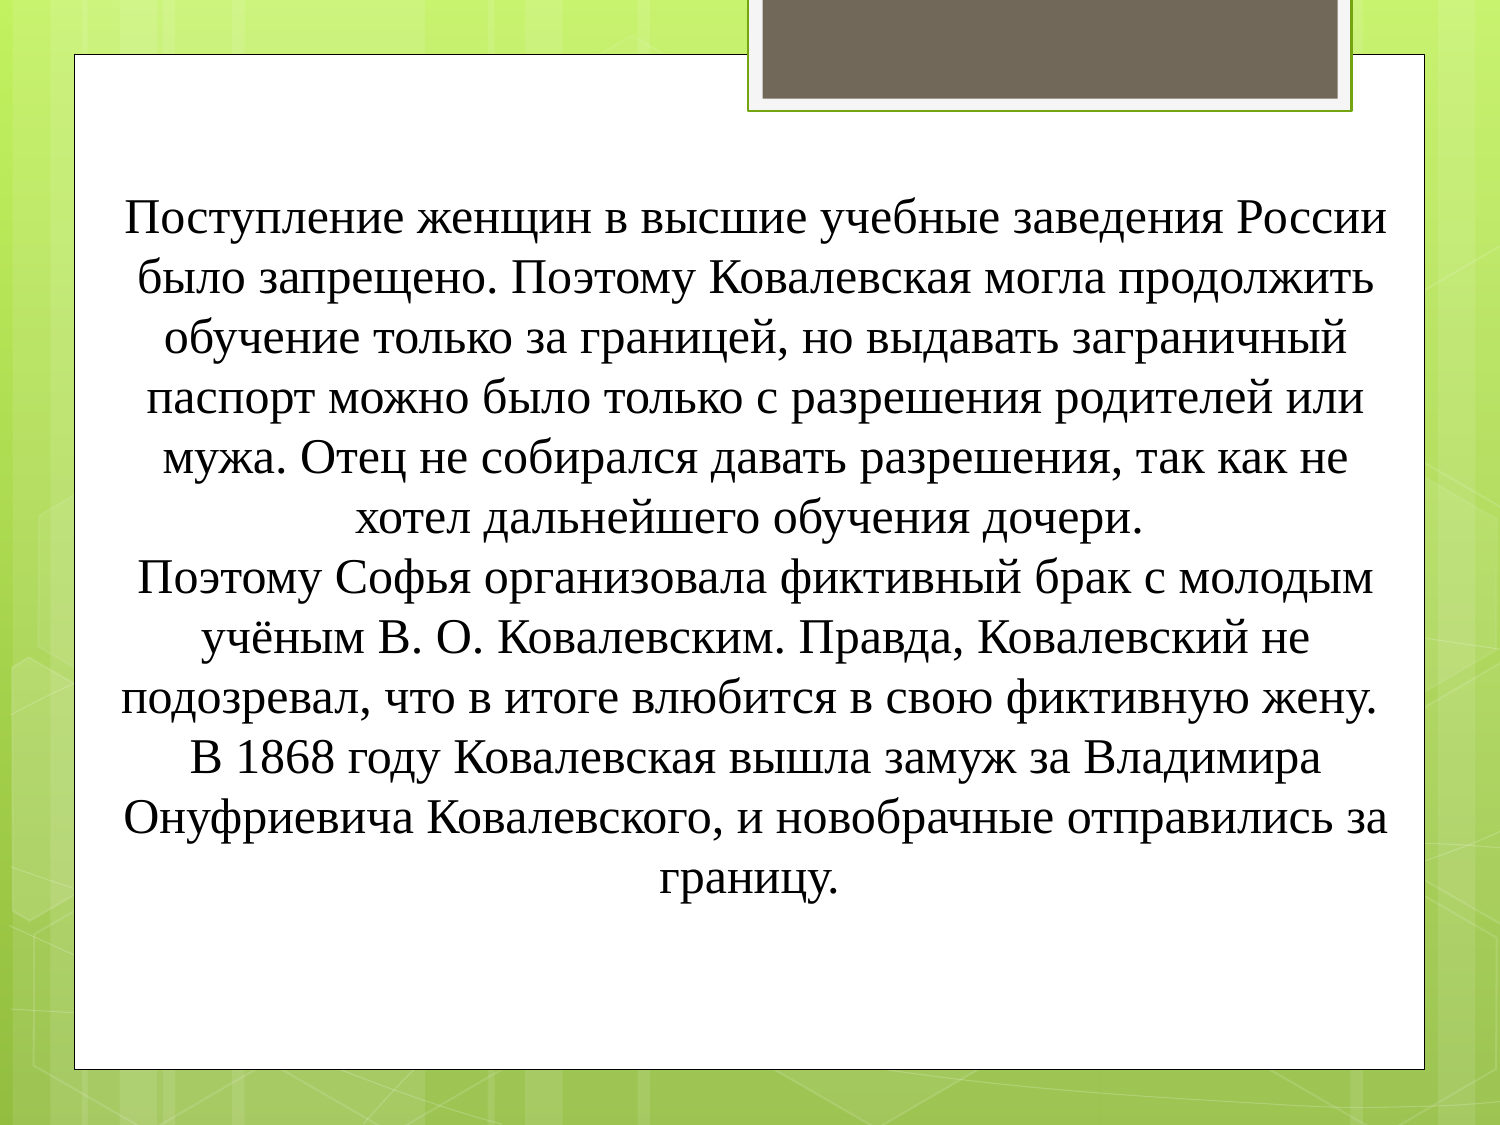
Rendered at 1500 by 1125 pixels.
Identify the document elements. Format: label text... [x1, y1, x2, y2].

text_box Поступление женщин в высшие учебные заведения России было запрещено. Поэтому Ковалевская могла продолжить обучение только за границей, но выдавать заграничный паспорт можно было только с разрешения родителей или мужа. Отец не собирался давать разрешения, так как не хотел дальнейшего обучения дочери. Поэтому Софья организовала фиктивный брак с молодым учёным В. О. Ковалевским. Правда, Ковалевский не подозревал, что в итоге влюбится в свою фиктивную жену. В 1868 году Ковалевская вышла замуж за Владимира Онуфриевича Ковалевского, и новобрачные отправились за границу. [105, 175, 1407, 911]
